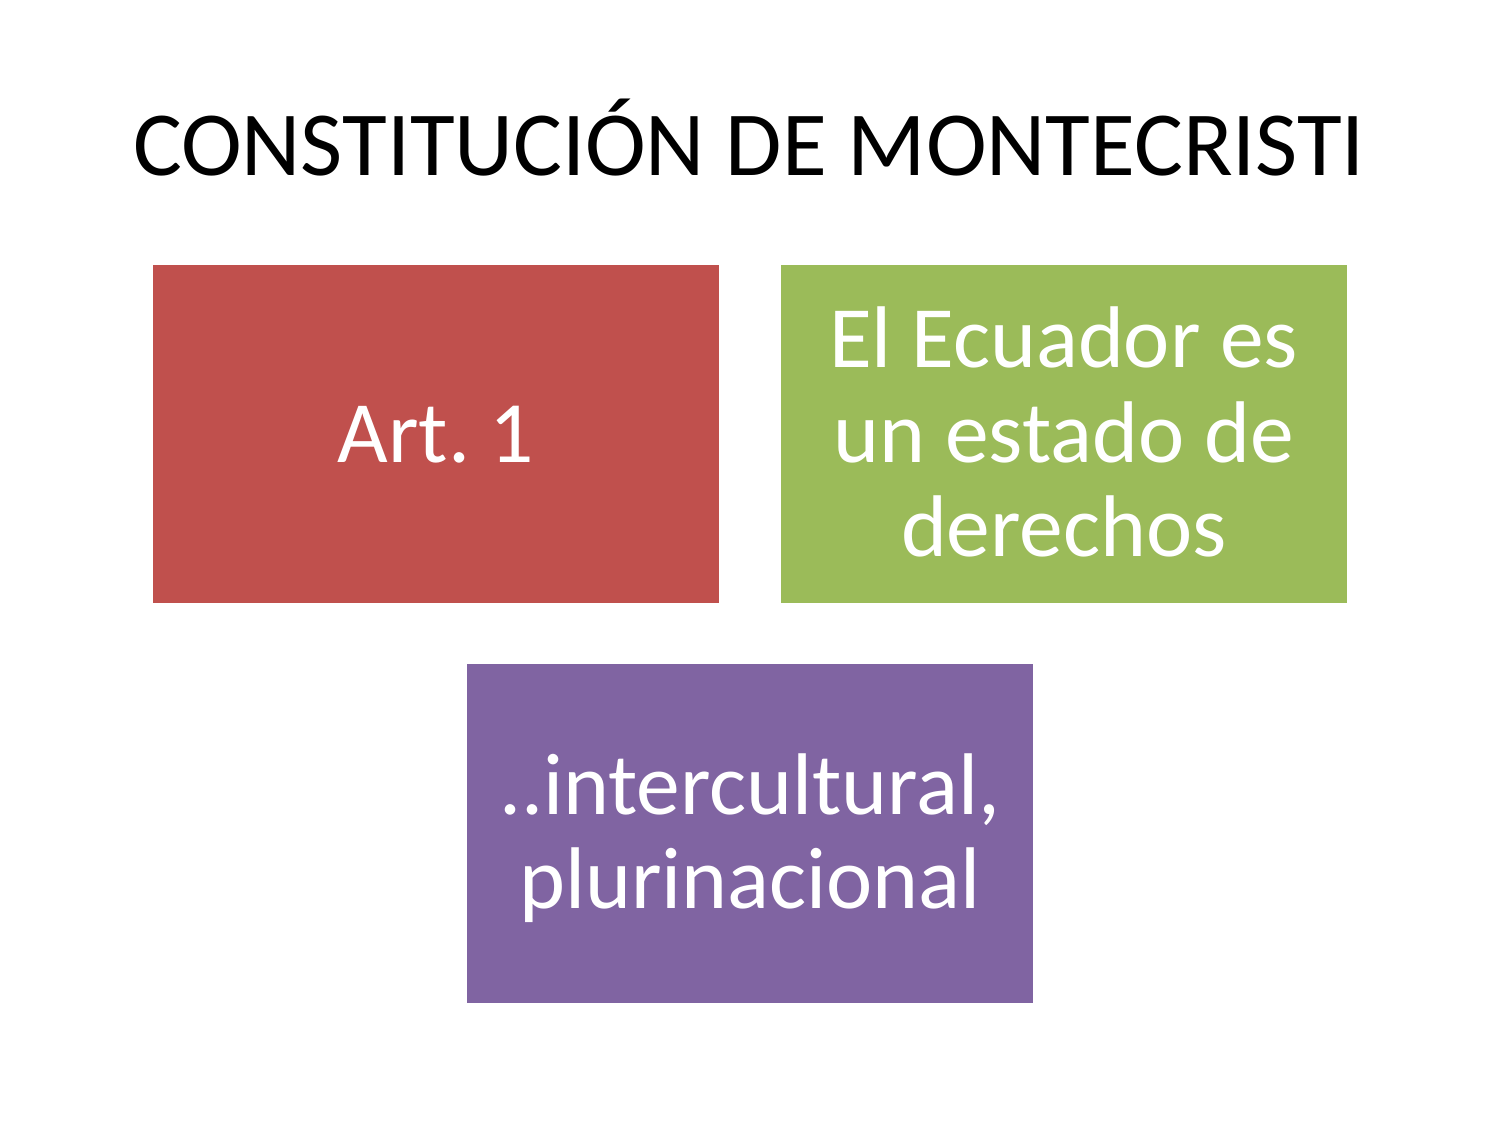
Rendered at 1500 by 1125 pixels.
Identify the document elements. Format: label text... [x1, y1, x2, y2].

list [74, 262, 1426, 1006]
title CONSTITUCIÓN DE MONTECRISTI [75, 45, 1425, 233]
